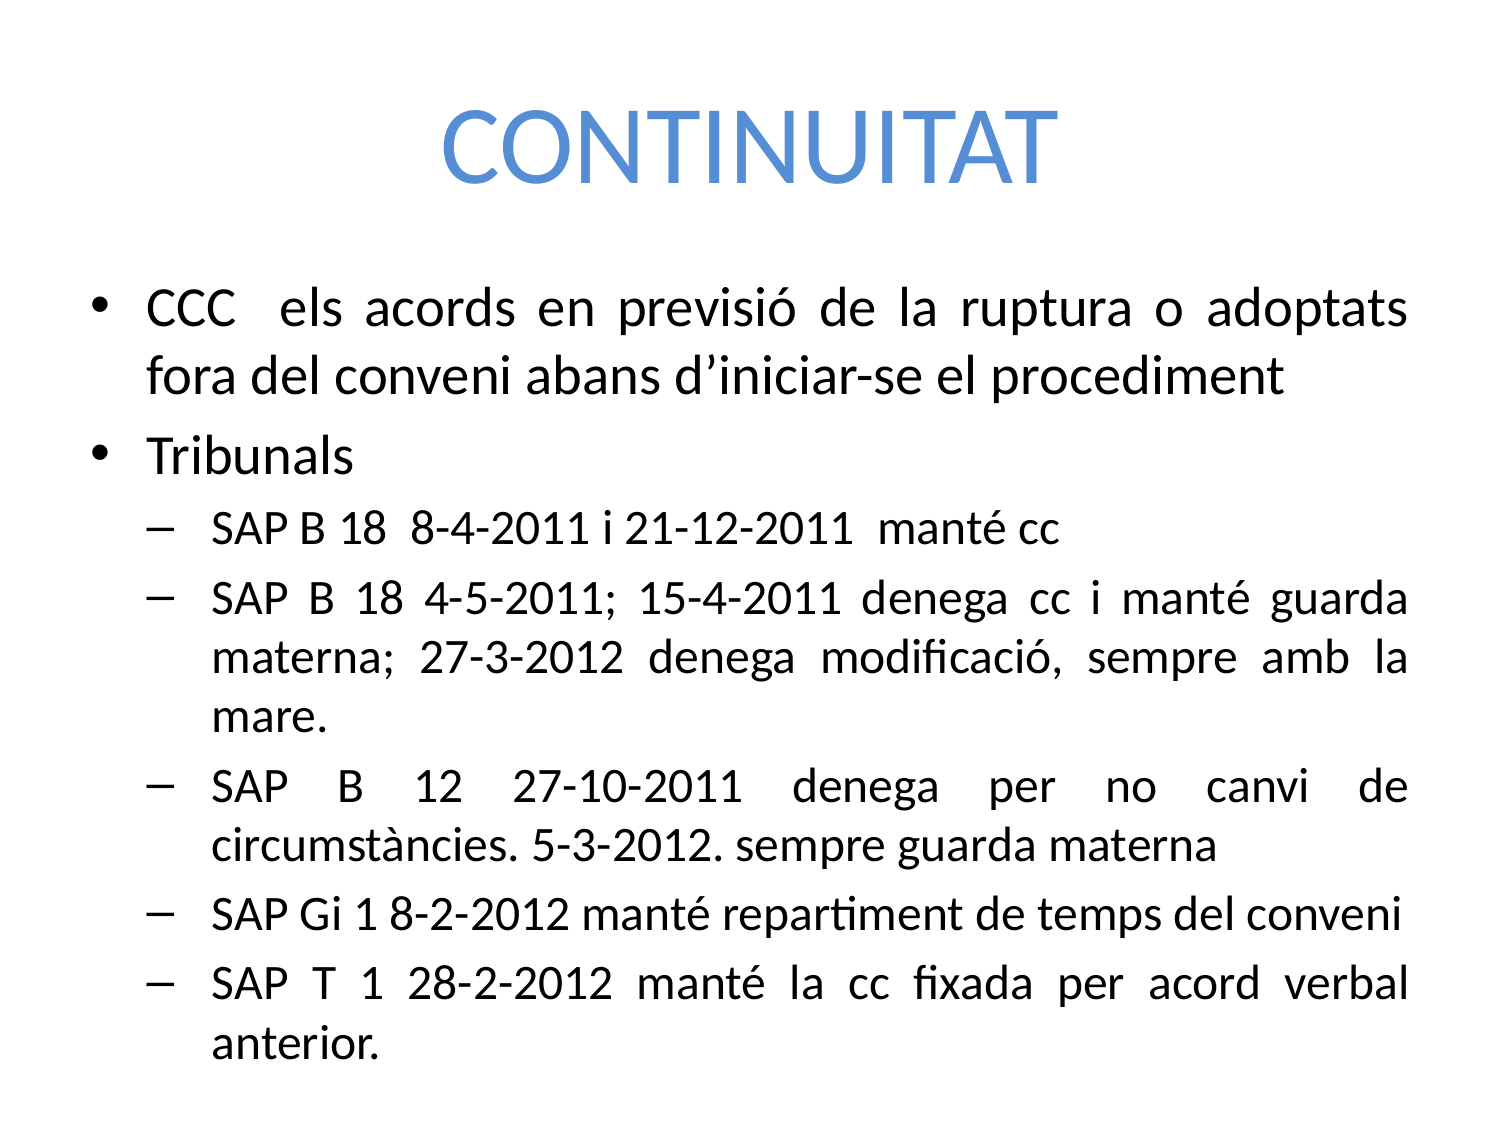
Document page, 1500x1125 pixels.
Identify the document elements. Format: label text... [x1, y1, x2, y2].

list CCC els acords en previsió de la ruptura o adoptats fora del conveni abans d’iniciar-se el procediment Tribunals SAP B 18 8-4-2011 i 21-12-2011 manté cc SAP B 18 4-5-2011; 15-4-2011 denega cc i manté guarda materna; 27-3-2012 denega modificació, sempre amb la mare. SAP B 12 27-10-2011 denega per no canvi de circumstàncies. 5-3-2012. sempre guarda materna SAP Gi 1 8-2-2012 manté repartiment de temps del conveni SAP T 1 28-2-2012 manté la cc fixada per acord verbal anterior. [75, 262, 1425, 1099]
title CONTINUITAT [75, 45, 1425, 233]
